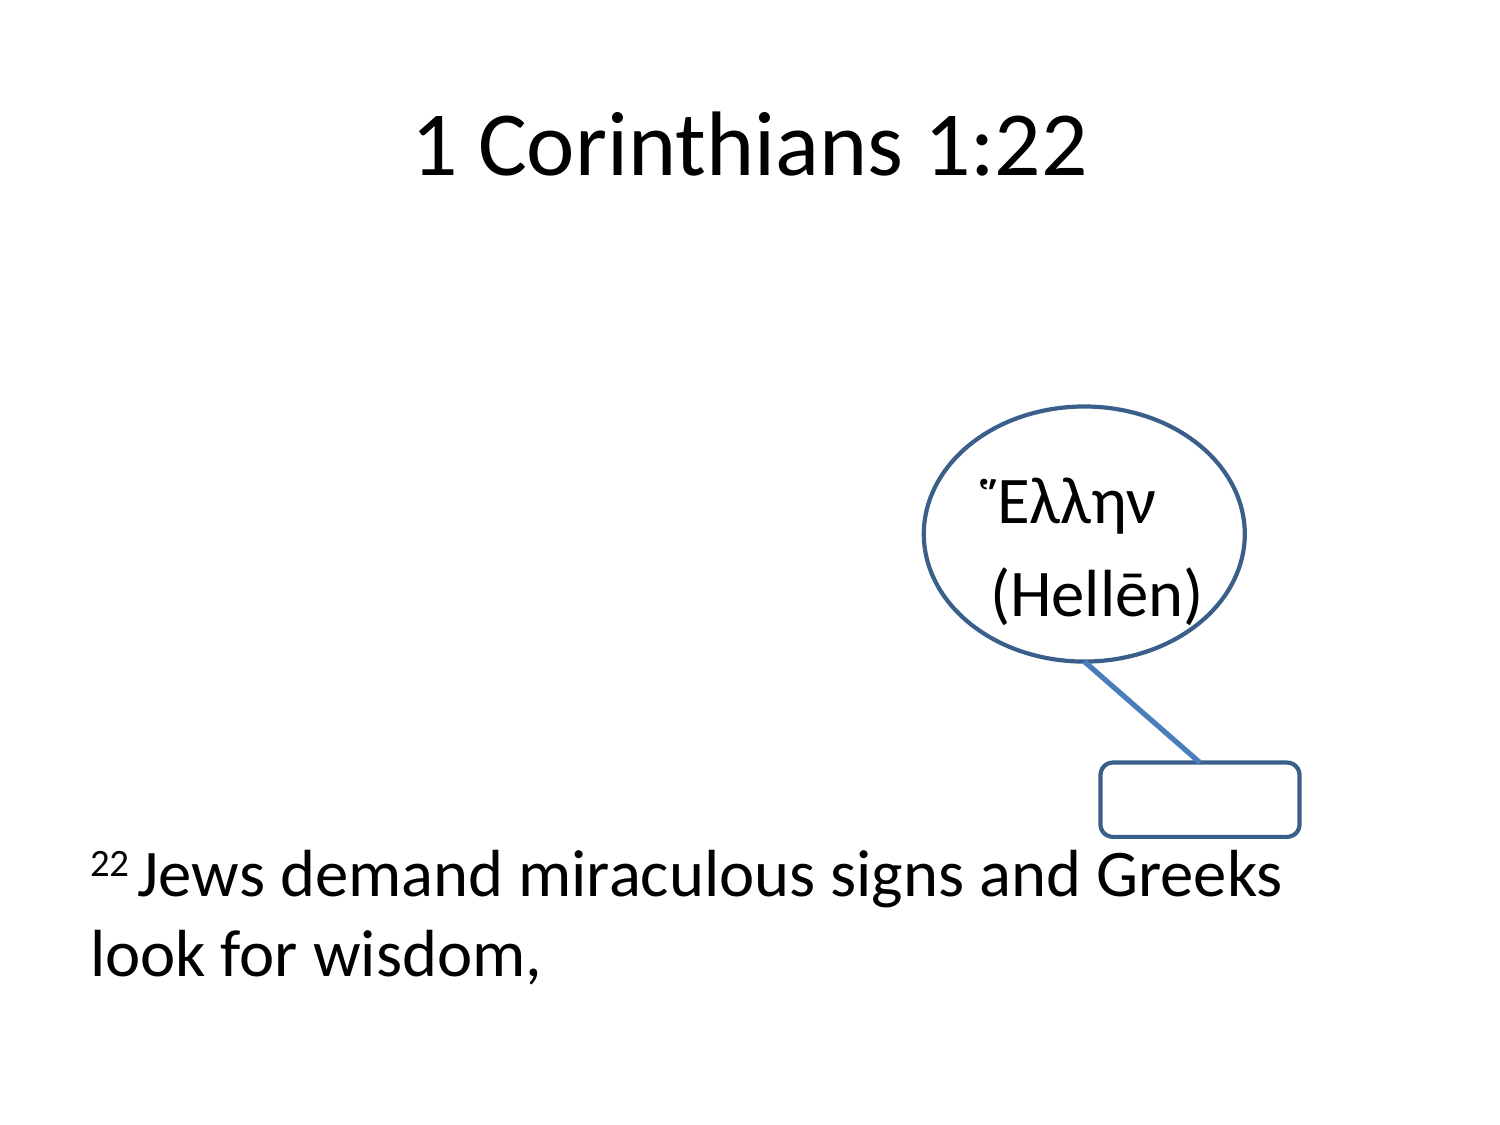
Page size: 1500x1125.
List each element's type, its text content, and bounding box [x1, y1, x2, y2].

title 1 Corinthians 1:22 [75, 45, 1425, 233]
text_box [1098, 760, 1302, 839]
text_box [1084, 661, 1201, 763]
text_box [921, 404, 1247, 664]
list Ἕλλην (Hellēn) 22 Jews demand miraculous signs and Greeks look for wisdom, [75, 262, 1425, 1005]
